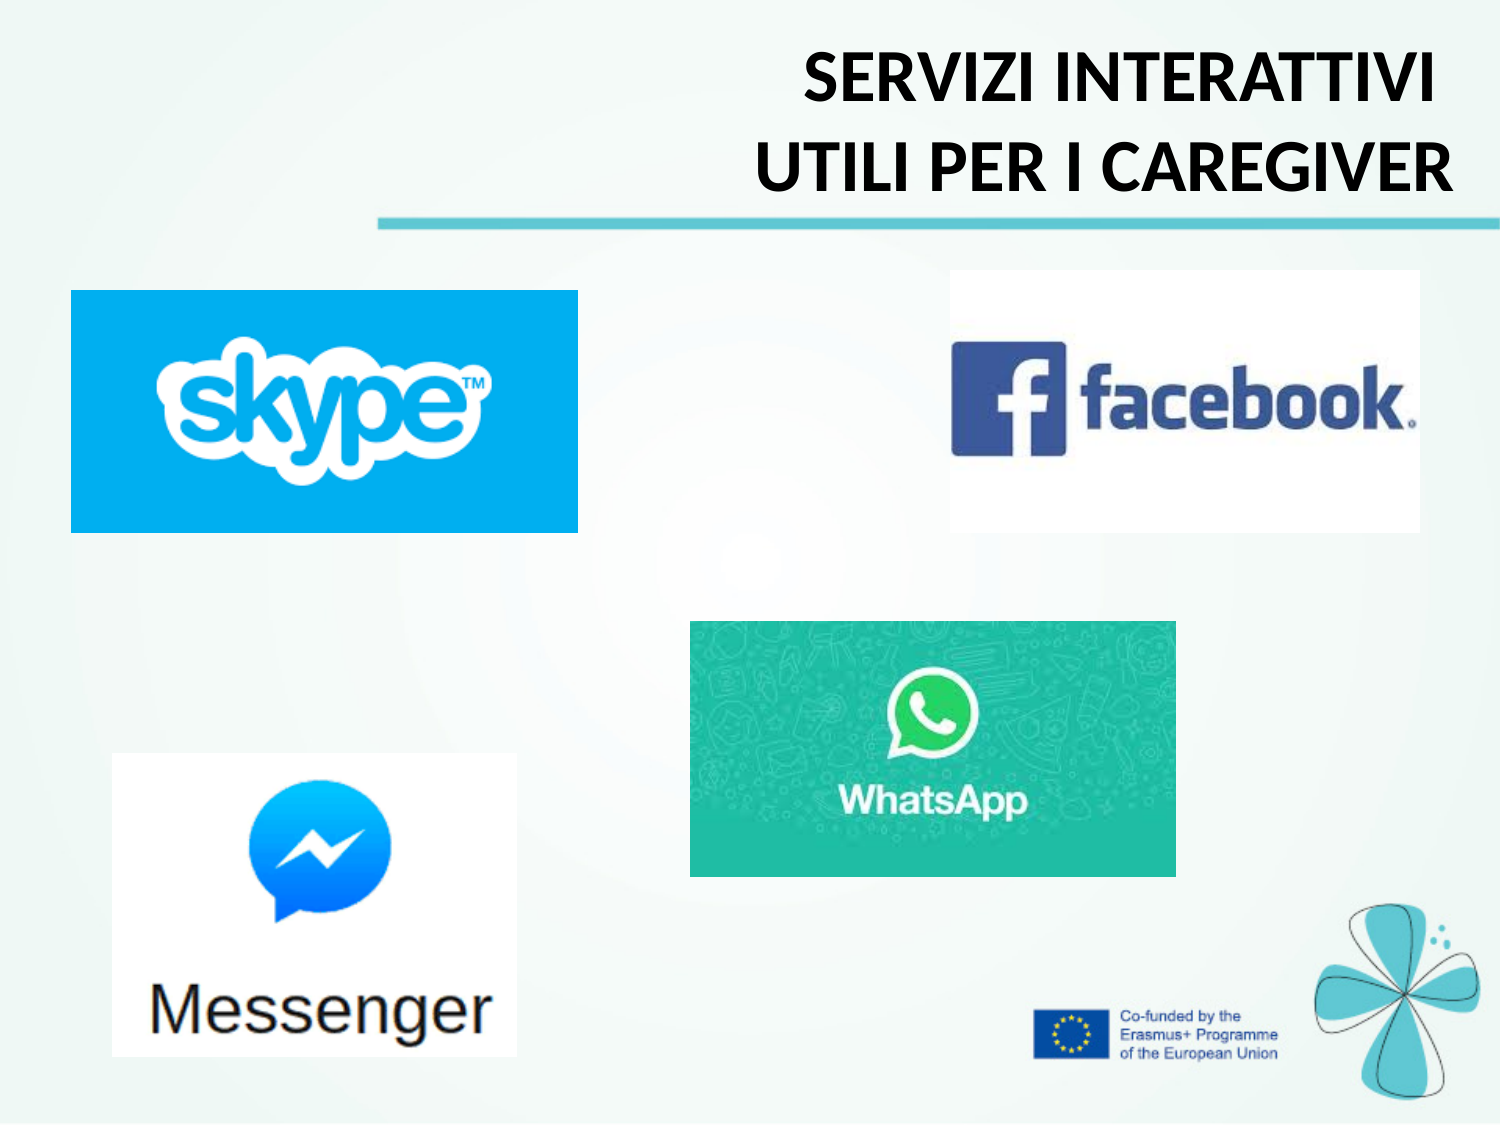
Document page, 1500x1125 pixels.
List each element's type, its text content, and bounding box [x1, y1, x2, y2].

picture [0, 0, 1500, 1125]
text_box SERVIZI INTERATTIVI UTILI PER I CAREGIVER [324, 19, 1471, 214]
